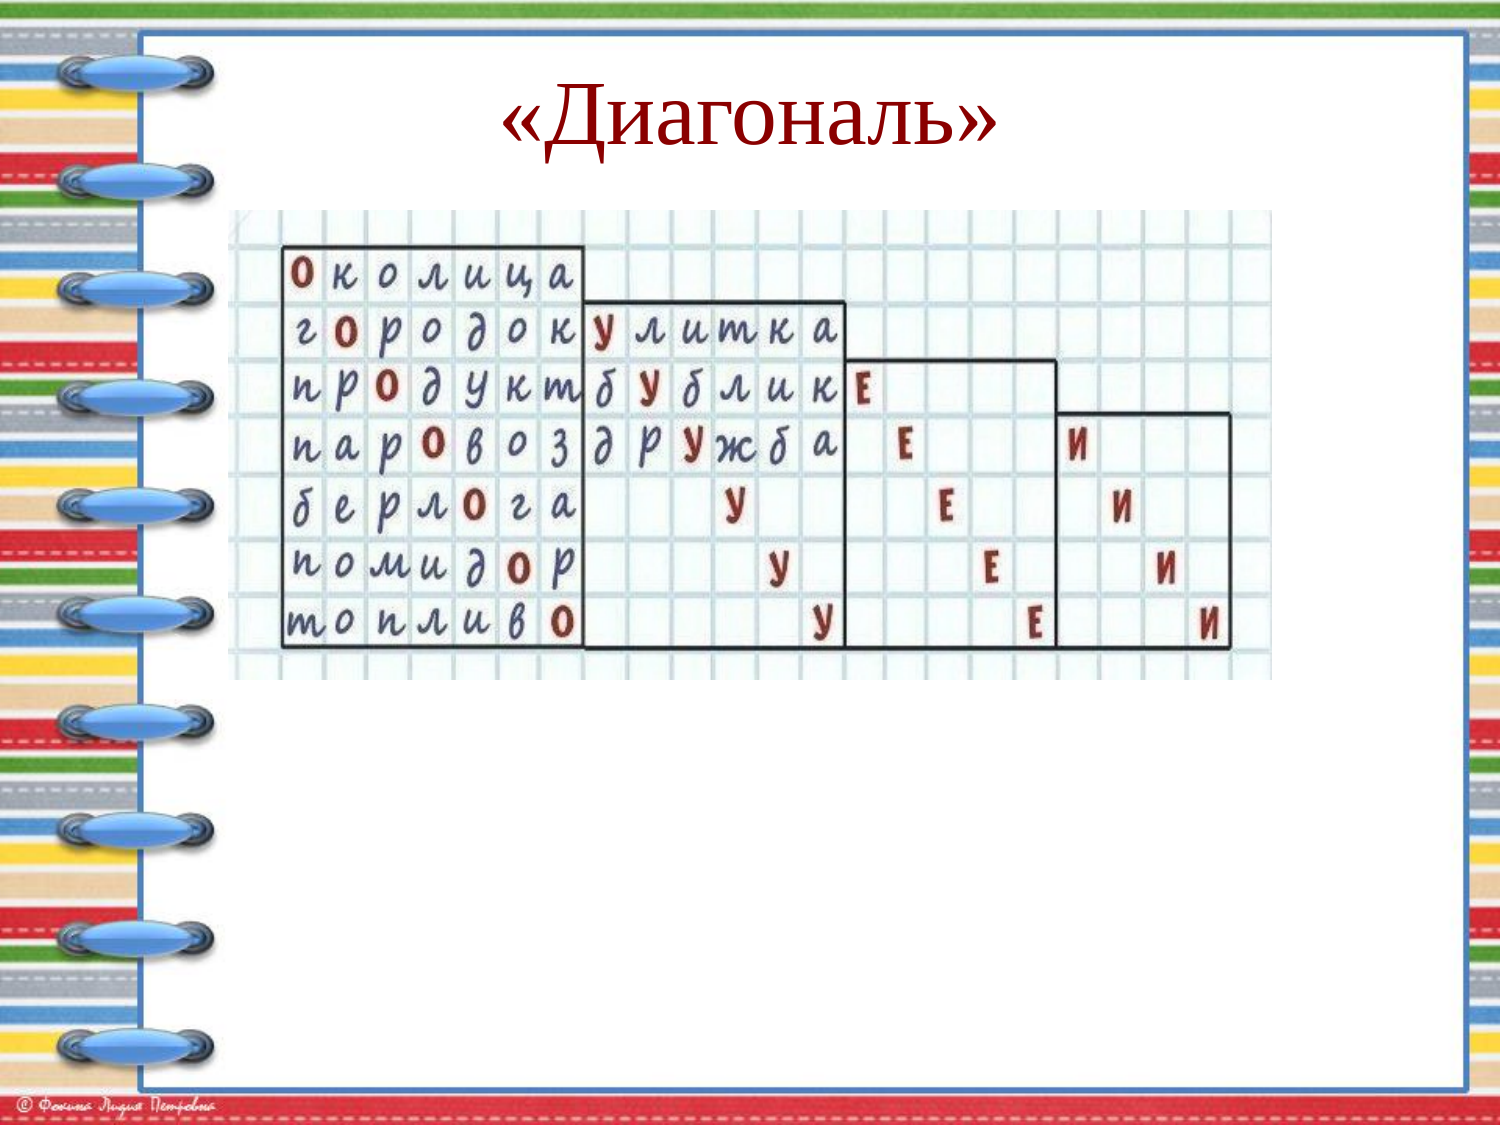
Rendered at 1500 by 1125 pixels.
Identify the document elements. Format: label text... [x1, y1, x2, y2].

picture [0, 0, 1500, 1125]
title «Диагональ» [75, 45, 1425, 233]
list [227, 210, 1273, 680]
